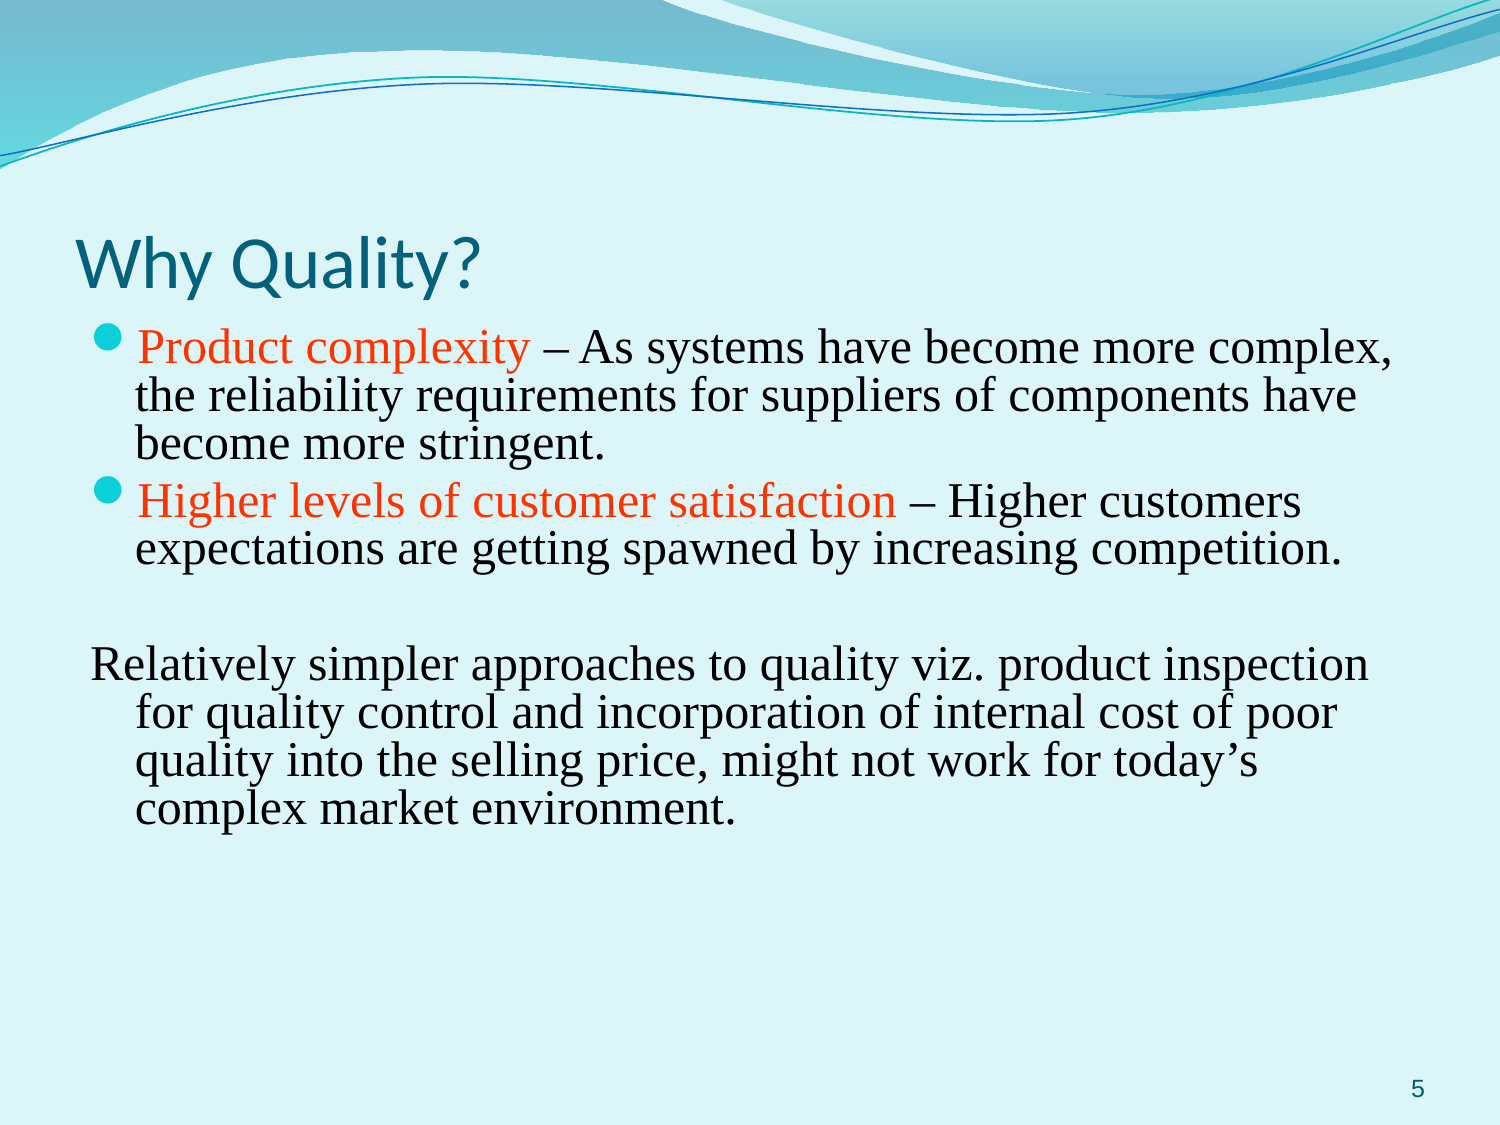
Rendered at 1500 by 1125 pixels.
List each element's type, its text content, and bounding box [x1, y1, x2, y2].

list Product complexity – As systems have become more complex, the reliability requirements for suppliers of components have become more stringent. Higher levels of customer satisfaction – Higher customers expectations are getting spawned by increasing competition. Relatively simpler approaches to quality viz. product inspection for quality control and incorporation of internal cost of poor quality into the selling price, might not work for today’s complex market environment. [74, 317, 1426, 1038]
slide_number 5 [1299, 1042, 1425, 1103]
title Why Quality? [74, 115, 1426, 304]
